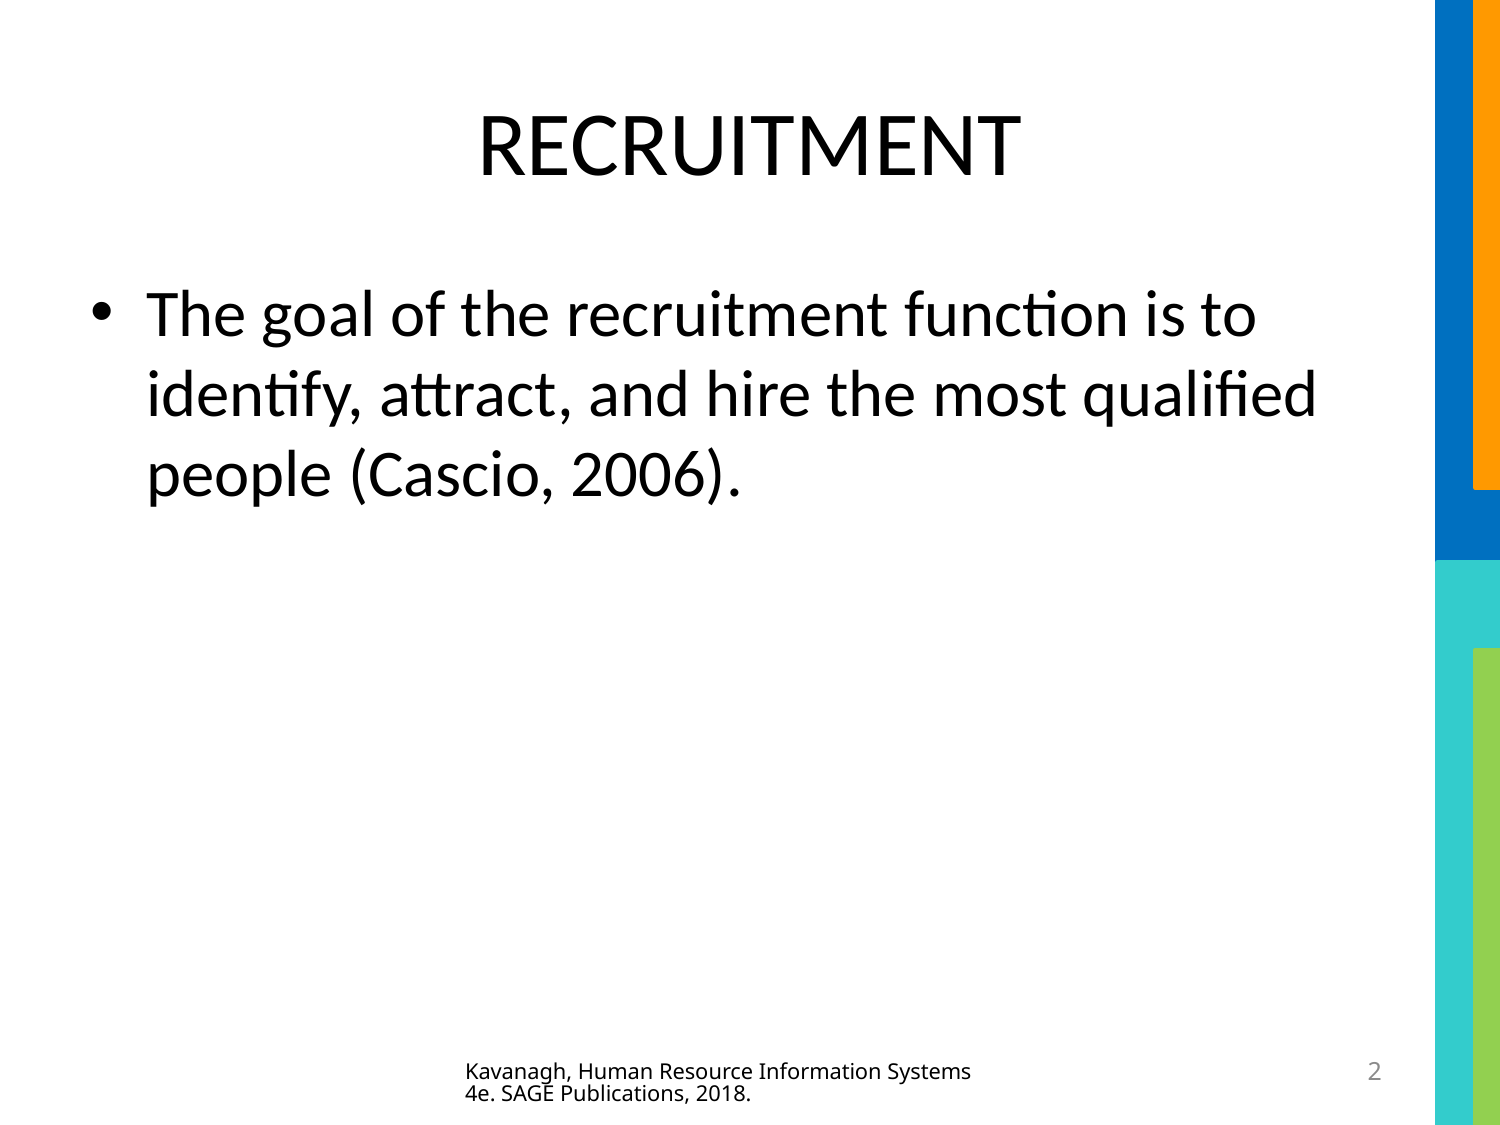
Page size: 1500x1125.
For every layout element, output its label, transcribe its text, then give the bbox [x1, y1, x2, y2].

footer Kavanagh, Human Resource Information Systems 4e. SAGE Publications, 2018. [450, 1042, 1004, 1103]
slide_number 2 [1059, 1042, 1397, 1103]
title RECRUITMENT [75, 45, 1425, 233]
list The goal of the recruitment function is to identify, attract, and hire the most qualified people (Cascio, 2006). [75, 262, 1425, 1005]
